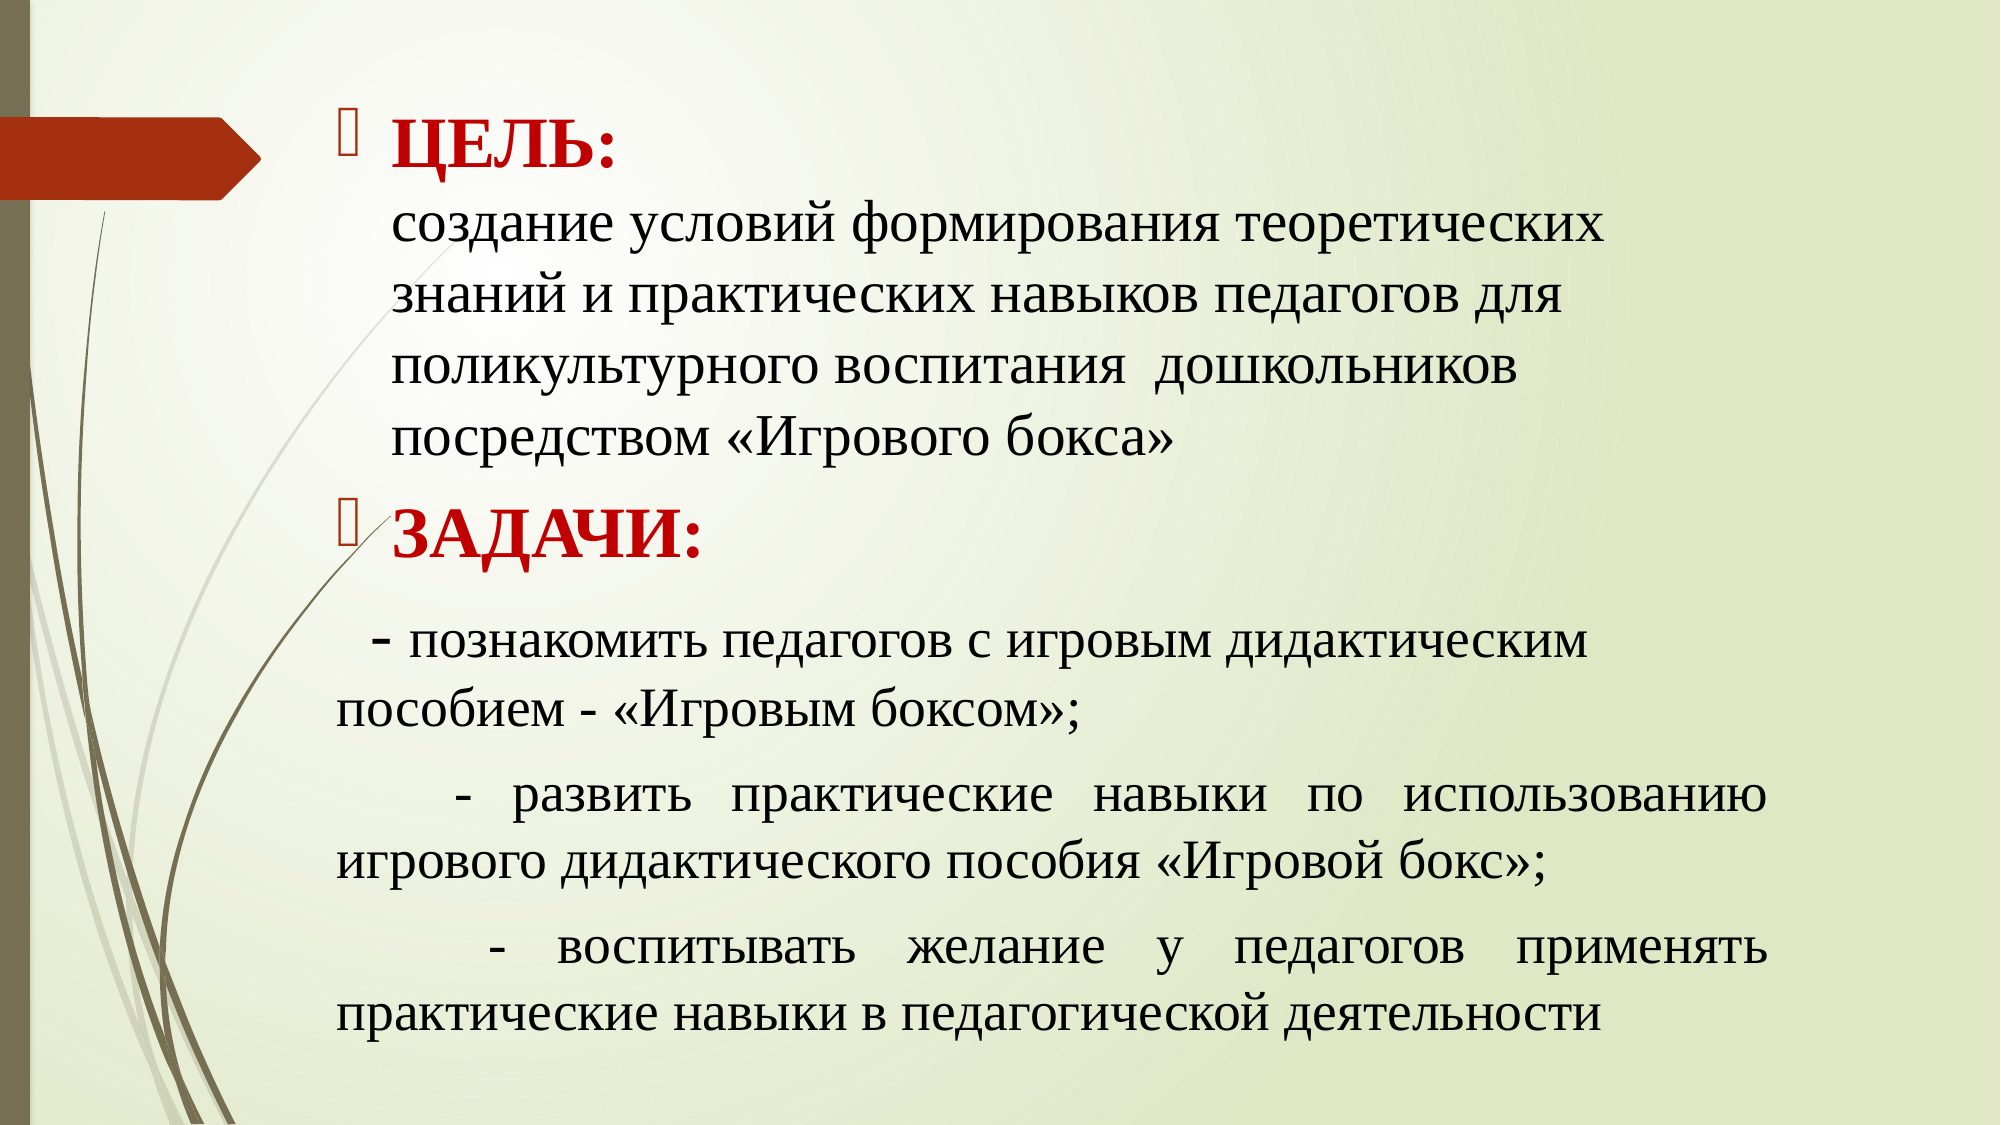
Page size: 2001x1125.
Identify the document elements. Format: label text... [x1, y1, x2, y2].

list ЦЕЛЬ: создание условий формирования теоретических знаний и практических навыков педагогов для поликультурного воспитания дошкольников посредством «Игрового бокса» ЗАДАЧИ: - познакомить педагогов с игровым дидактическим пособием - «Игровым боксом»; - развить практические навыки по использованию игрового дидактического пособия «Игровой бокс»; - воспитывать желание у педагогов применять практические навыки в педагогической деятельности [321, 88, 1785, 1059]
